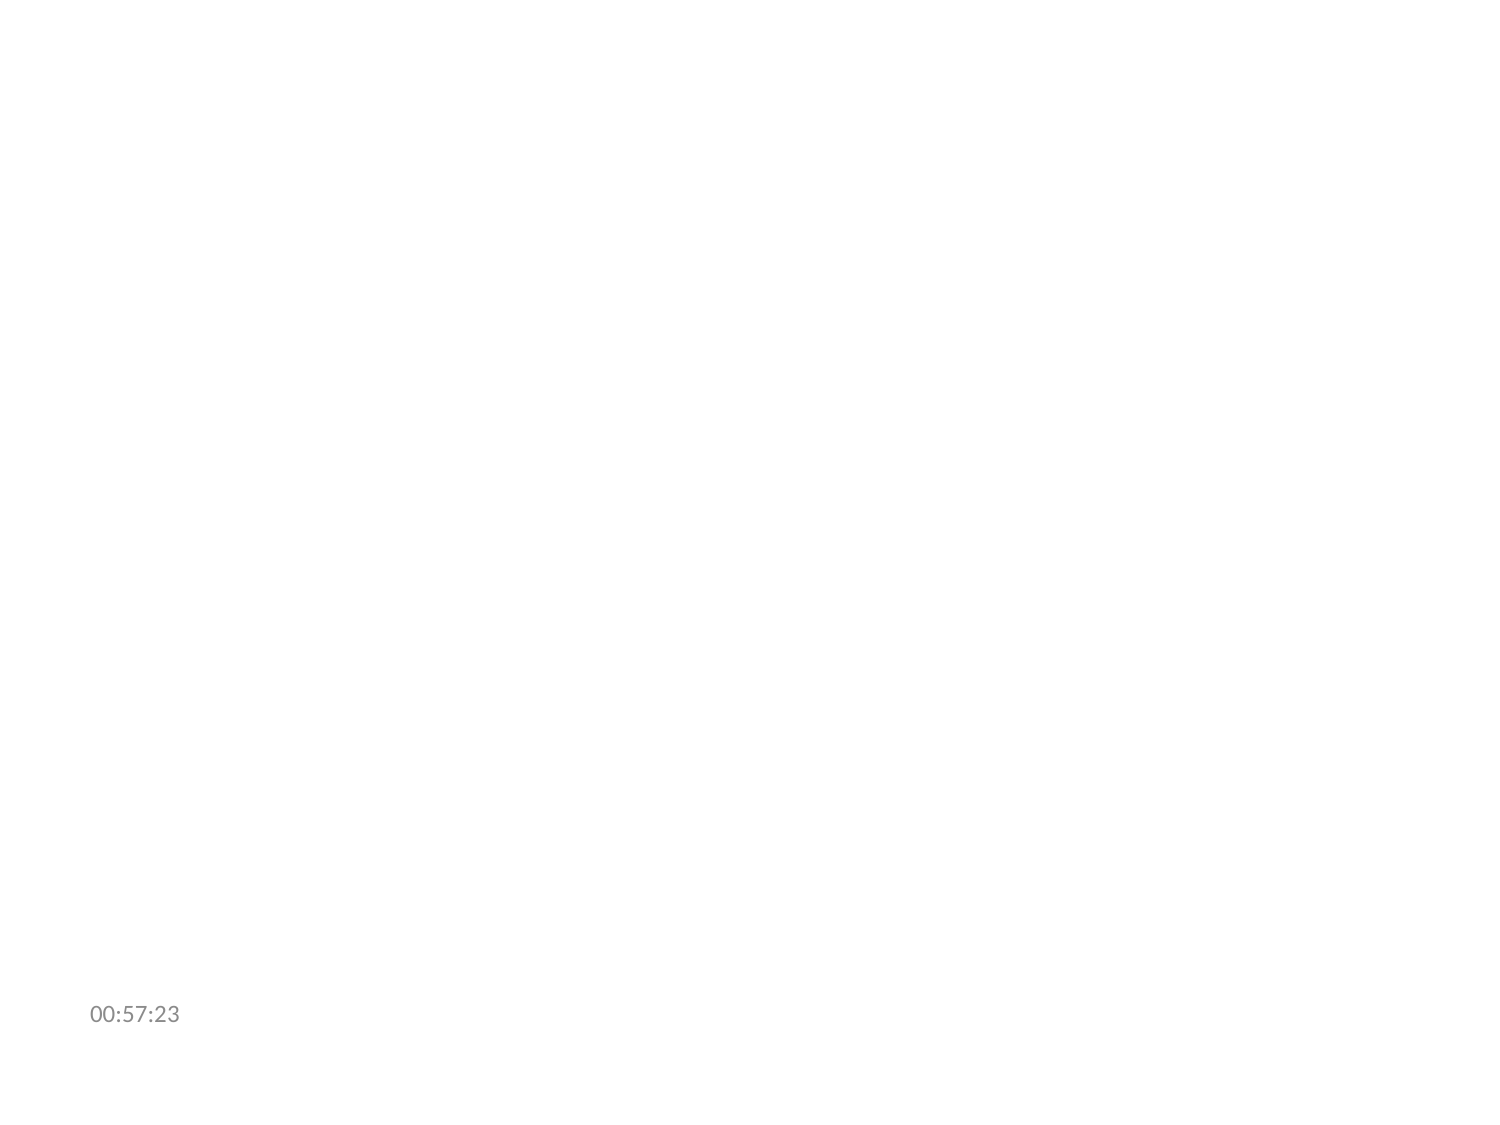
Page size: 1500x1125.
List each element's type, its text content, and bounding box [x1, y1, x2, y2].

text_box 15:35:09 [75, 982, 425, 1043]
